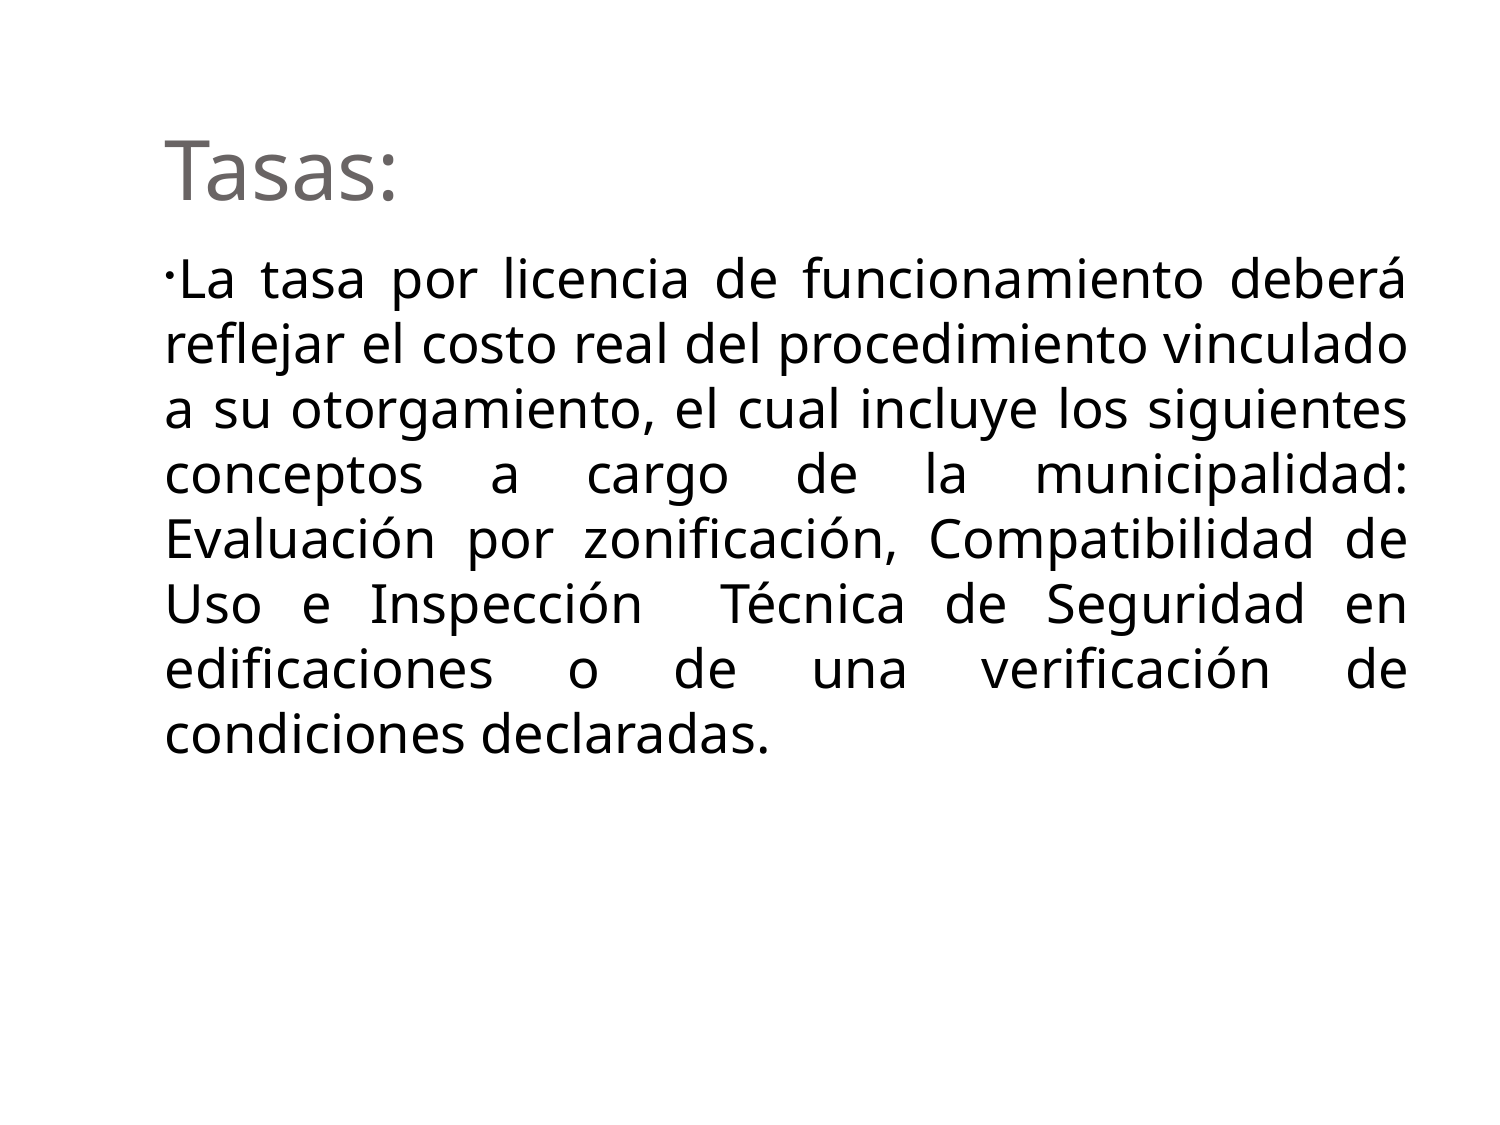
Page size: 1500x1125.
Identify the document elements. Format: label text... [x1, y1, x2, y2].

text_box La tasa por licencia de funcionamiento deberá reflejar el costo real del procedimiento vinculado a su otorgamiento, el cual incluye los siguientes conceptos a cargo de la municipalidad: Evaluación por zonificación, Compatibilidad de Uso e Inspección Técnica de Seguridad en edificaciones o de una verificación de condiciones declaradas. [150, 237, 1425, 988]
text_box Tasas: [150, 45, 1425, 233]
